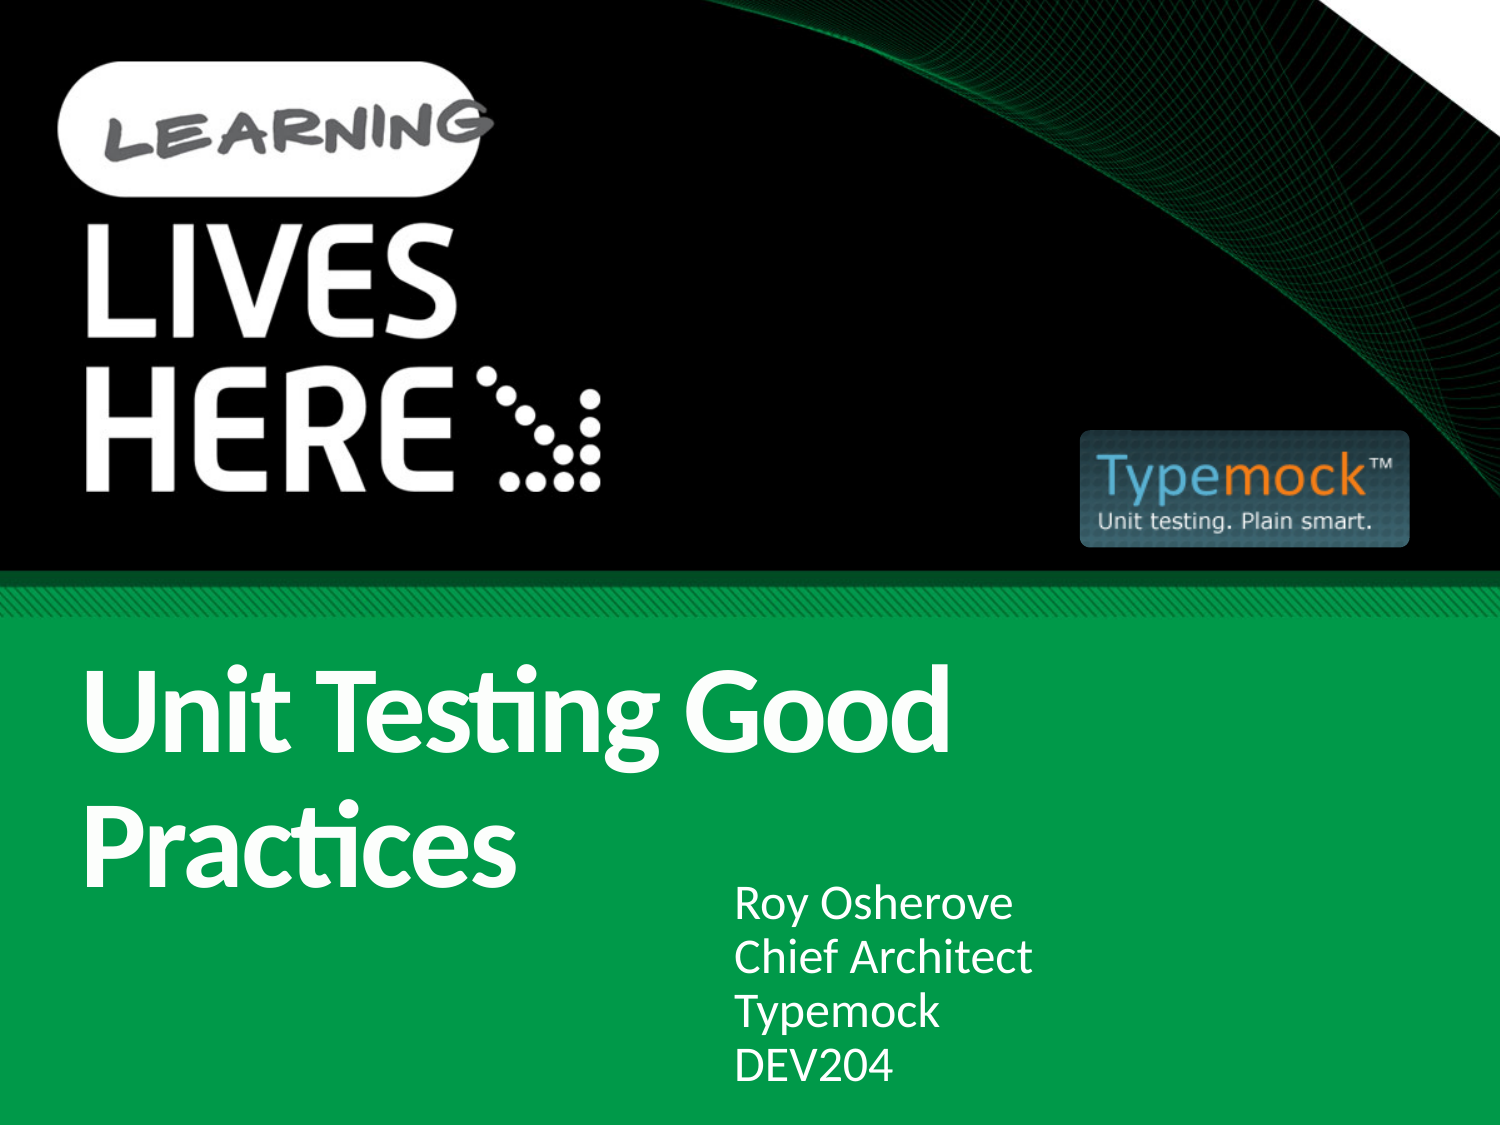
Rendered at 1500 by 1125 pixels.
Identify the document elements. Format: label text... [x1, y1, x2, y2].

picture [0, 0, 1500, 1125]
title Unit Testing Good Practices [80, 644, 1380, 864]
subtitle Roy Osherove Chief Architect Typemock DEV204 [734, 876, 1360, 952]
